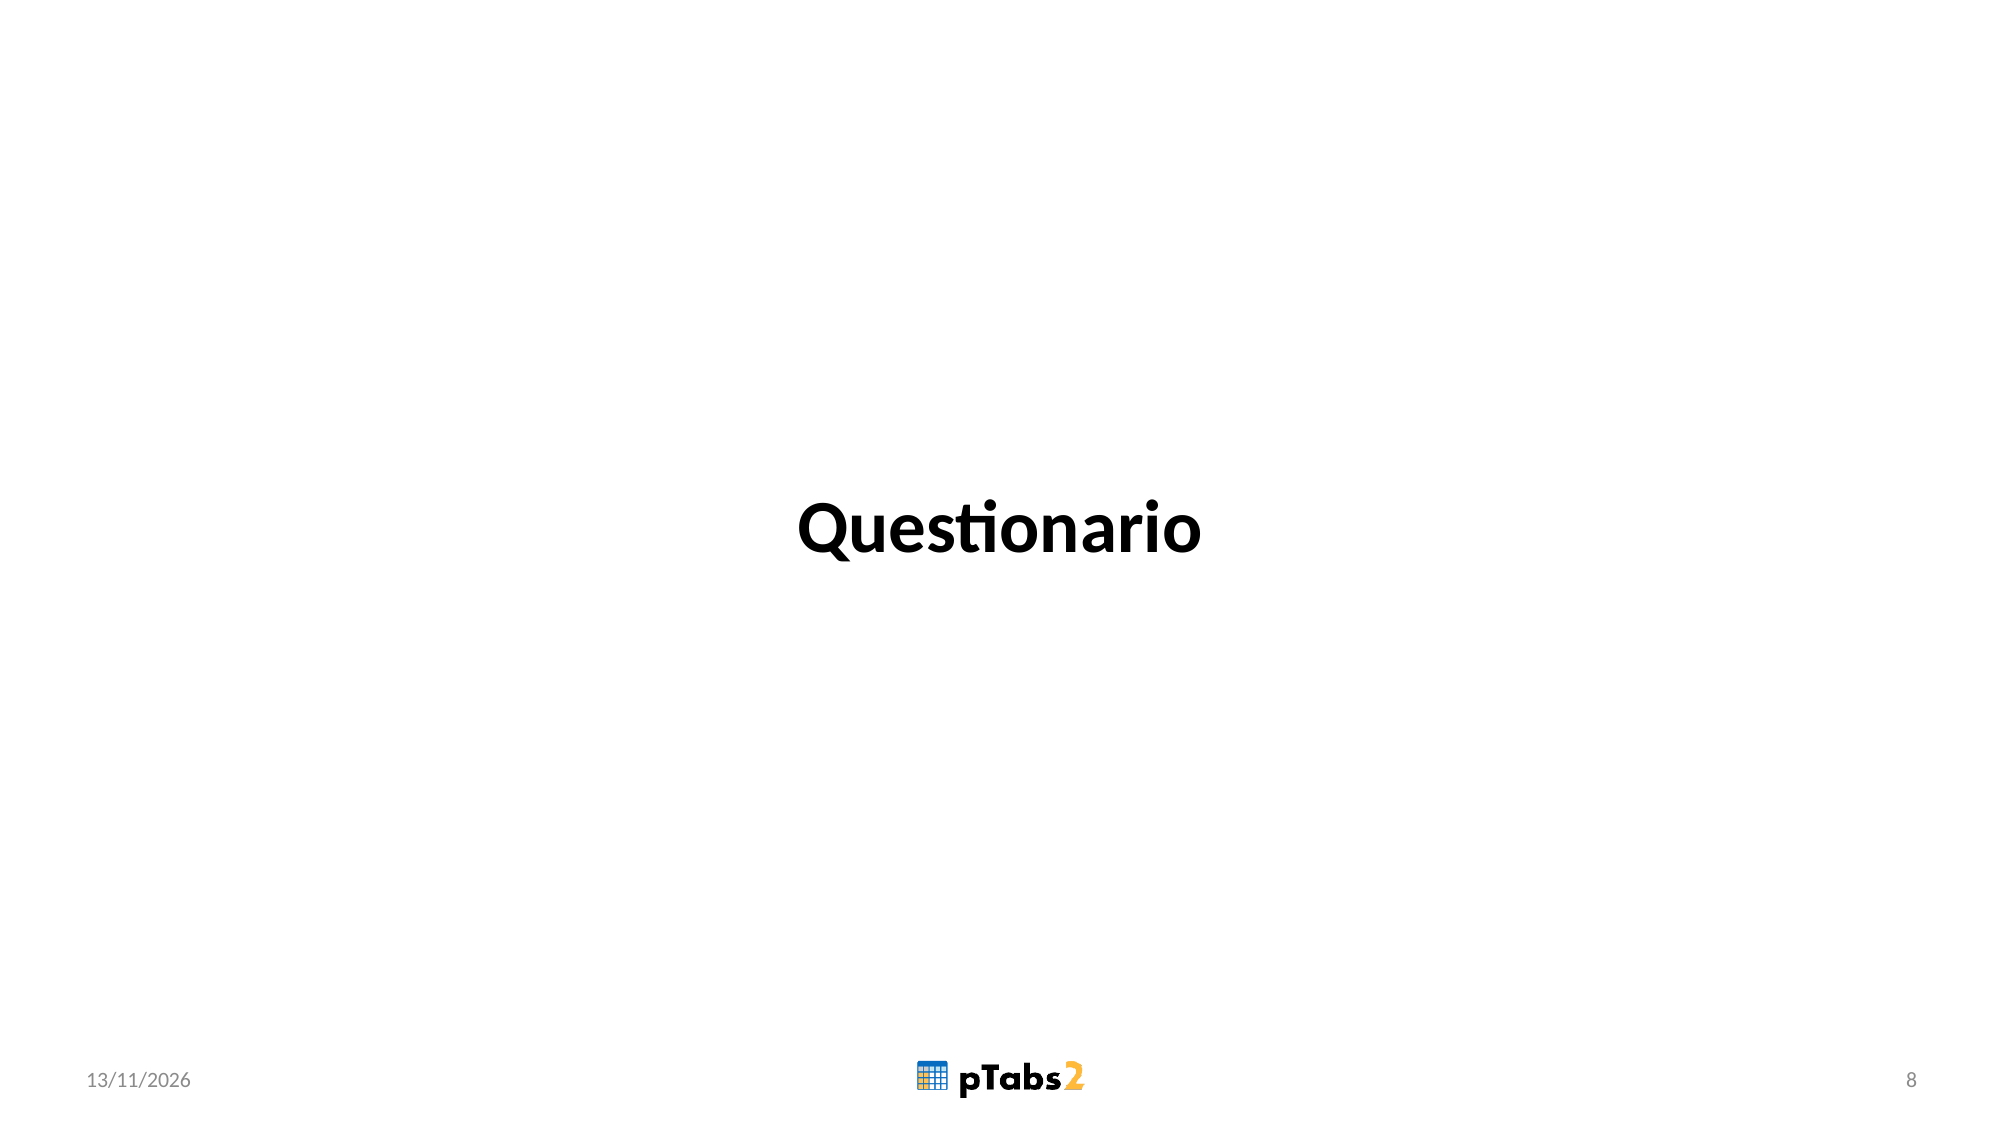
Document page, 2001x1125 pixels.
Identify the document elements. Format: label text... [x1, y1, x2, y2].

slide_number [70, 1055, 512, 1103]
title Questionario [249, 184, 1750, 576]
slide_number 8 [1482, 1055, 1933, 1103]
picture [913, 1058, 1087, 1100]
